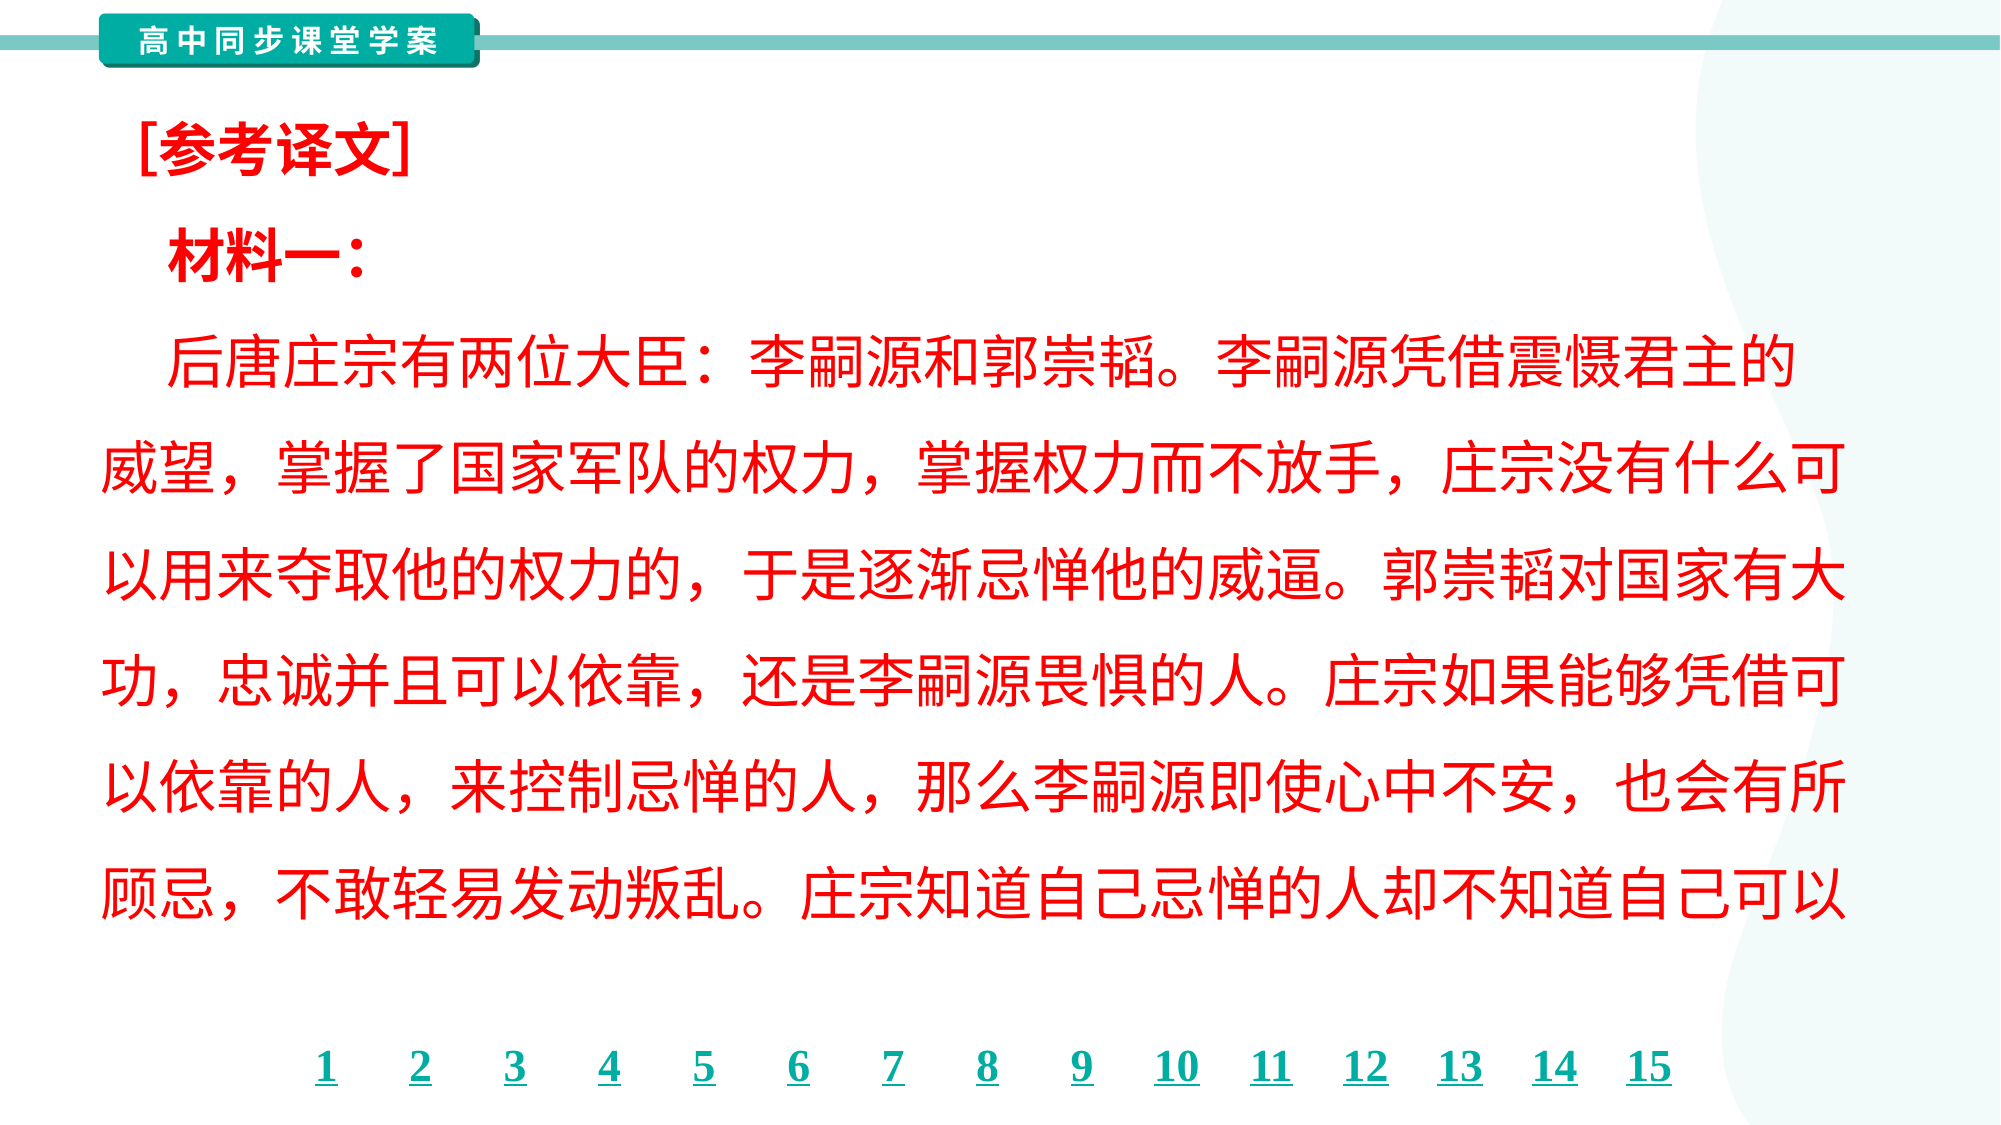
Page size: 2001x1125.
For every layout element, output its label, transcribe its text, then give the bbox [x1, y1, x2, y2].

picture [0, 0, 2000, 1125]
text_box ［参考译文］ 材料一： 后唐庄宗有两位大臣：李嗣源和郭崇韬。李嗣源凭借震慑君主的 威望，掌握了国家军队的权力，掌握权力而不放手，庄宗没有什么可 以用来夺取他的权力的，于是逐渐忌惮他的威逼。郭崇韬对国家有大 功，忠诚并且可以依靠，还是李嗣源畏惧的人。庄宗如果能够凭借可 以依靠的人，来控制忌惮的人，那么李嗣源即使心中不安，也会有所 顾忌，不敢轻易发动叛乱。庄宗知道自己忌惮的人却不知道自己可以 [100, 76, 1899, 927]
